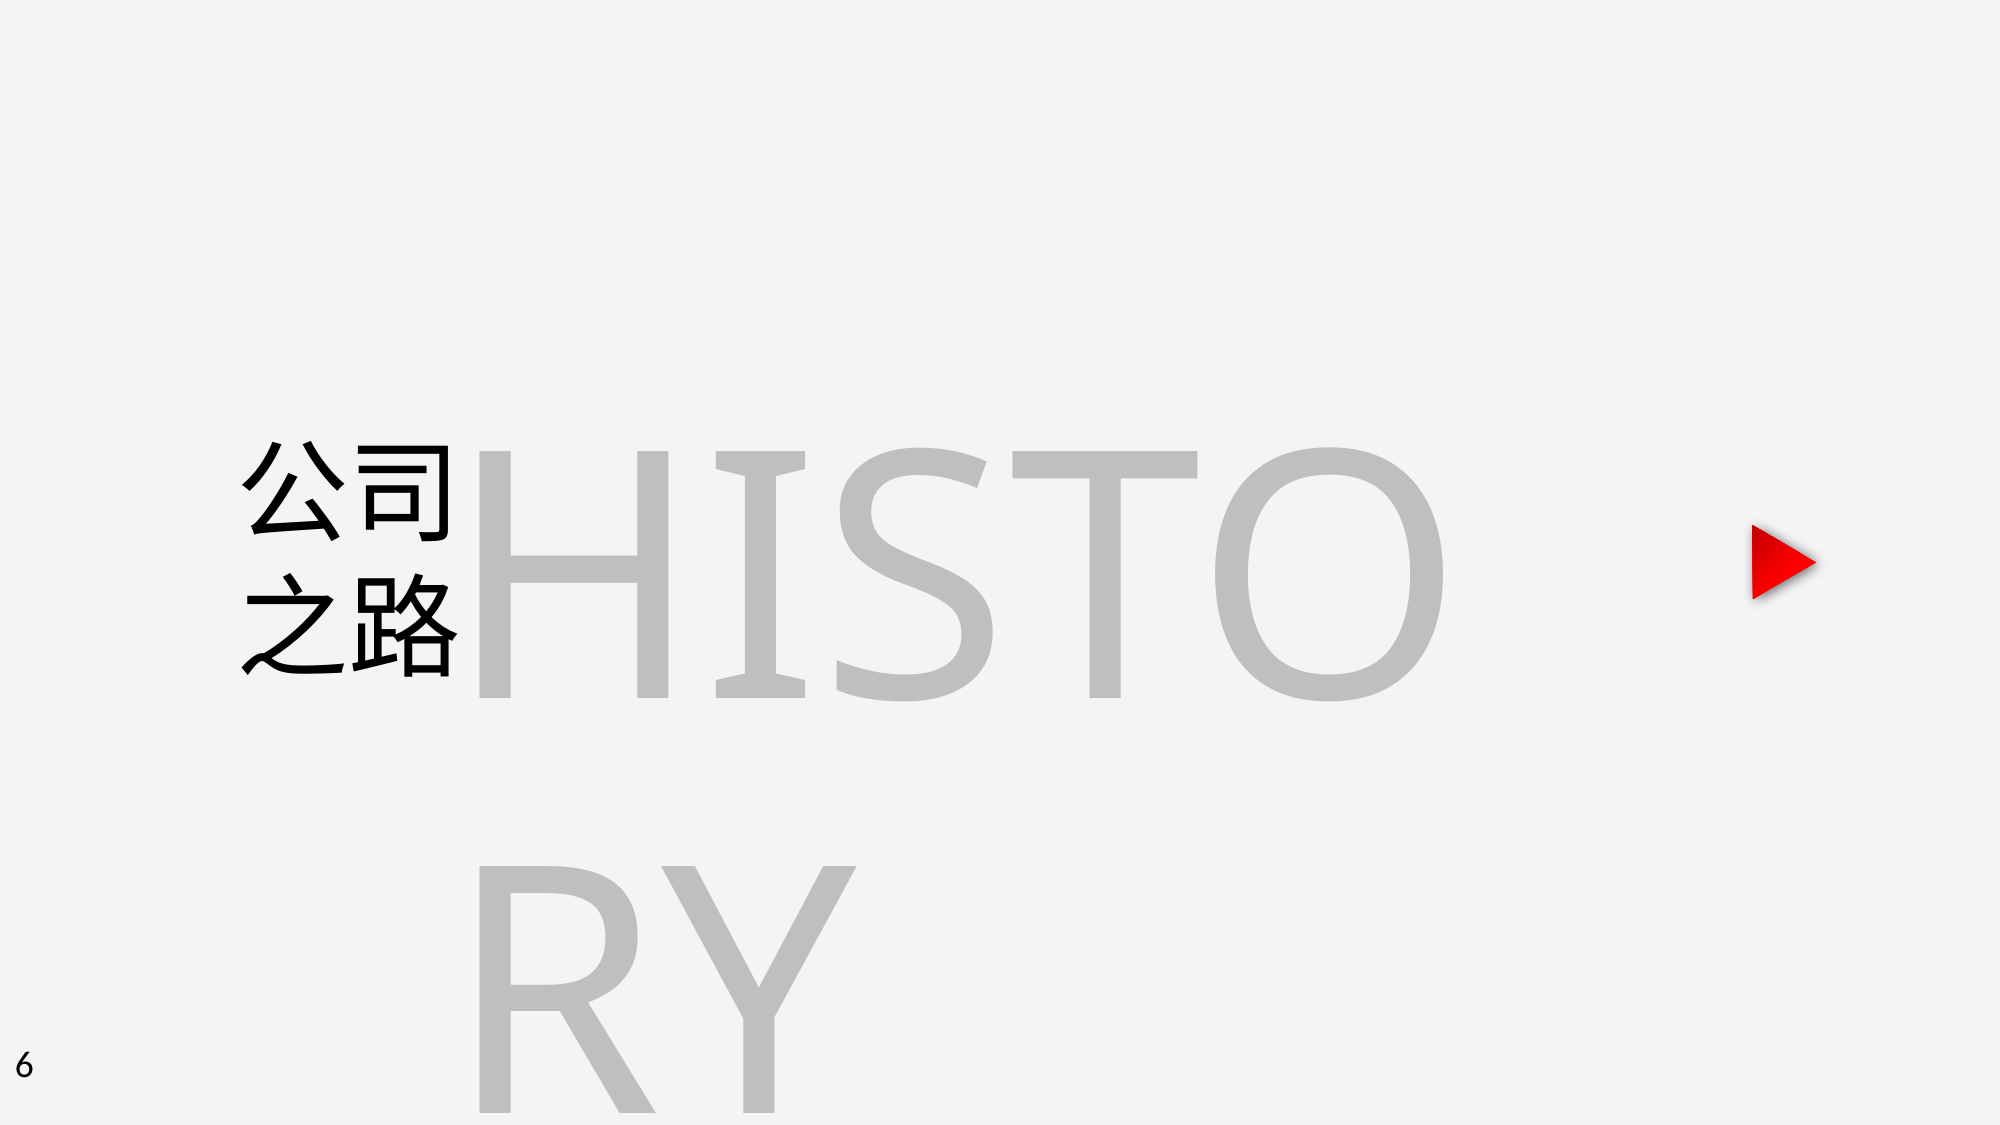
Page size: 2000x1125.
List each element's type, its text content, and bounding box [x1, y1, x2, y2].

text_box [135, 345, 1695, 780]
slide_number 6 [0, 1033, 60, 1093]
text_box [1750, 523, 1819, 602]
